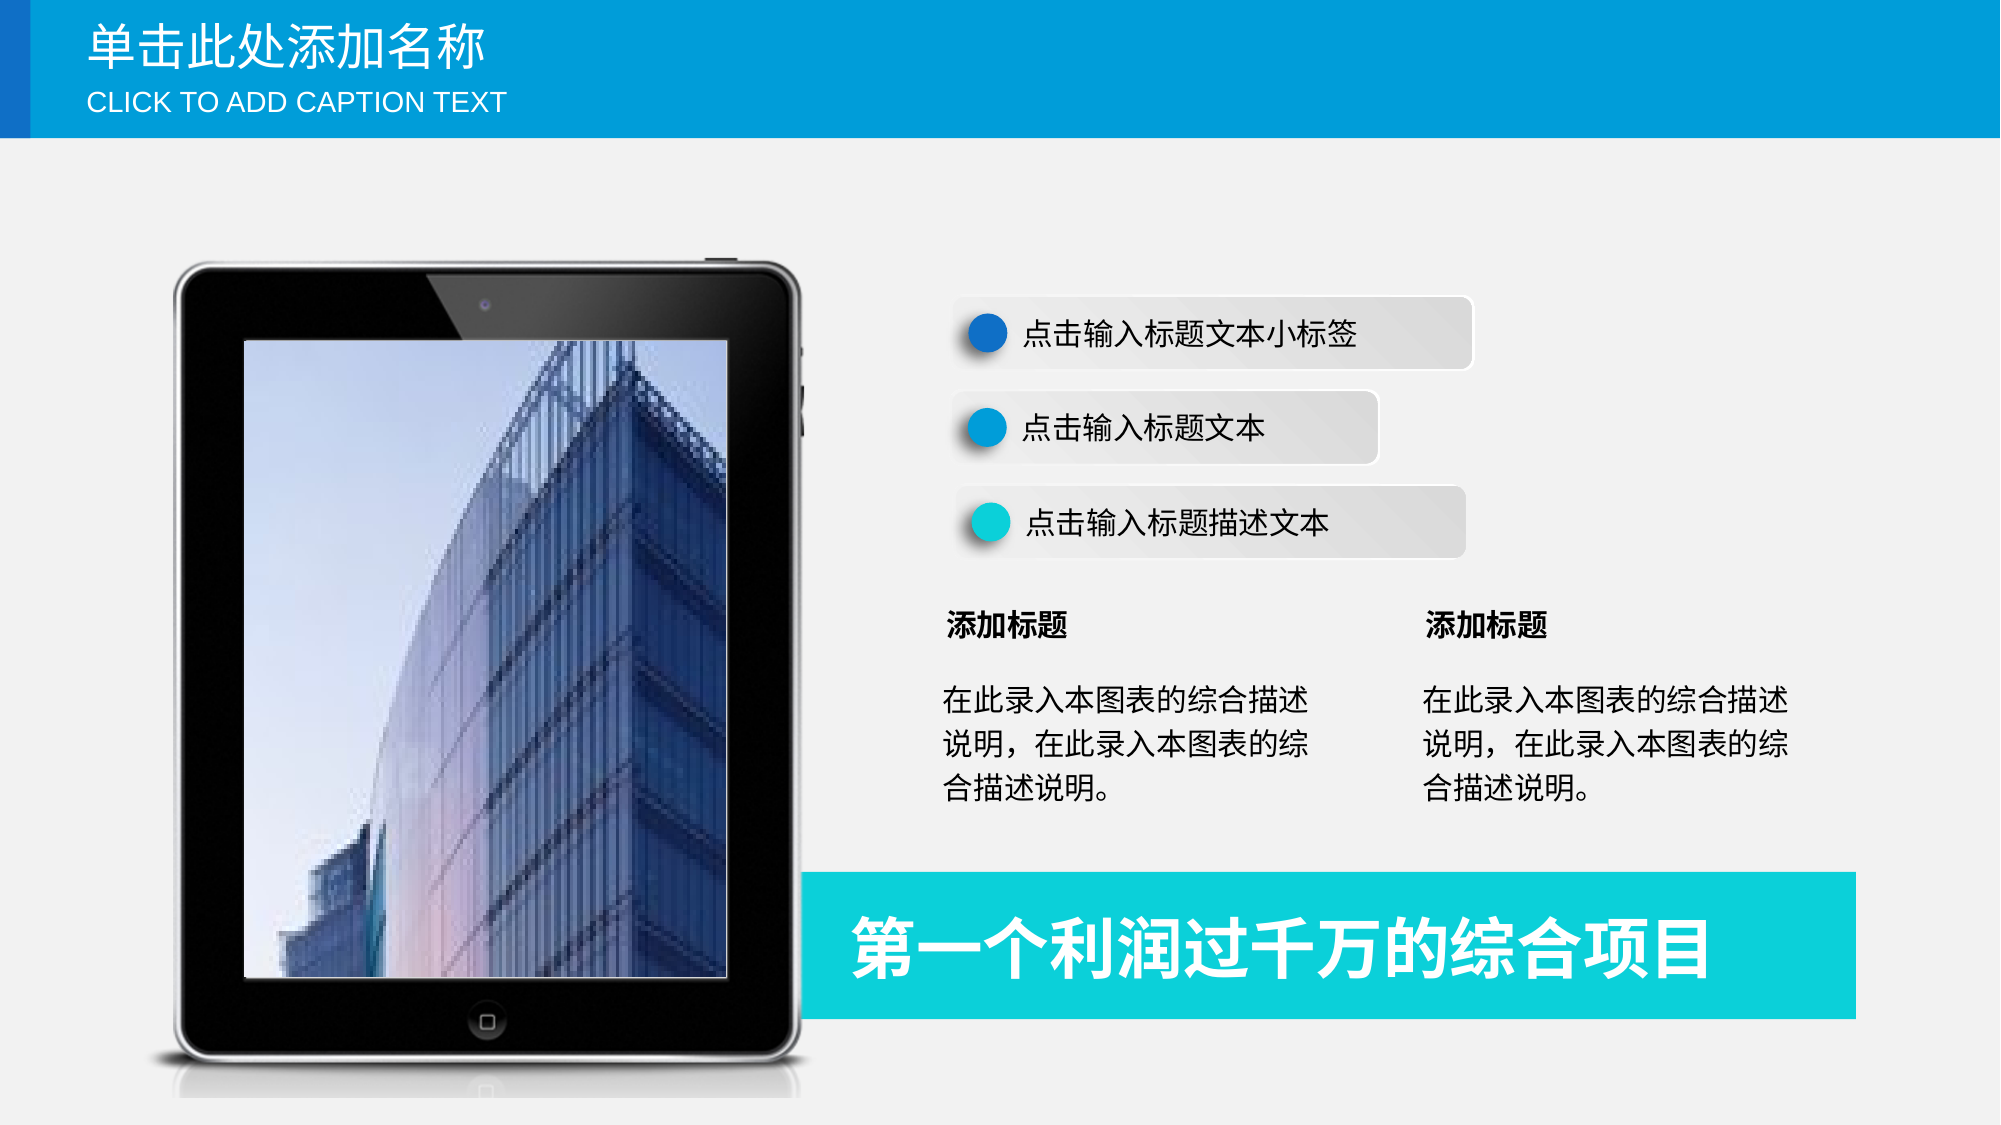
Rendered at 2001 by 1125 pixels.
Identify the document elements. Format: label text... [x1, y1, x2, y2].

text_box [0, 0, 31, 139]
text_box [949, 294, 1475, 372]
text_box 第一个利润过千万的综合项目 [849, 906, 1825, 987]
text_box [31, 0, 2000, 139]
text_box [949, 389, 1381, 466]
text_box 添加标题 [1405, 595, 1591, 653]
text_box CLICK TO ADD CAPTION TEXT [86, 83, 602, 119]
text_box 单击此处添加名称 [86, 15, 493, 76]
text_box 在此录入本图表的综合描述说明，在此录入本图表的综合描述说明。 [922, 663, 1345, 816]
text_box 在此录入本图表的综合描述说明，在此录入本图表的综合描述说明。 [1402, 663, 1825, 816]
text_box [833, 871, 1856, 1020]
text_box 添加标题 [925, 595, 1111, 653]
picture [133, 233, 833, 1098]
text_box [952, 483, 1466, 561]
